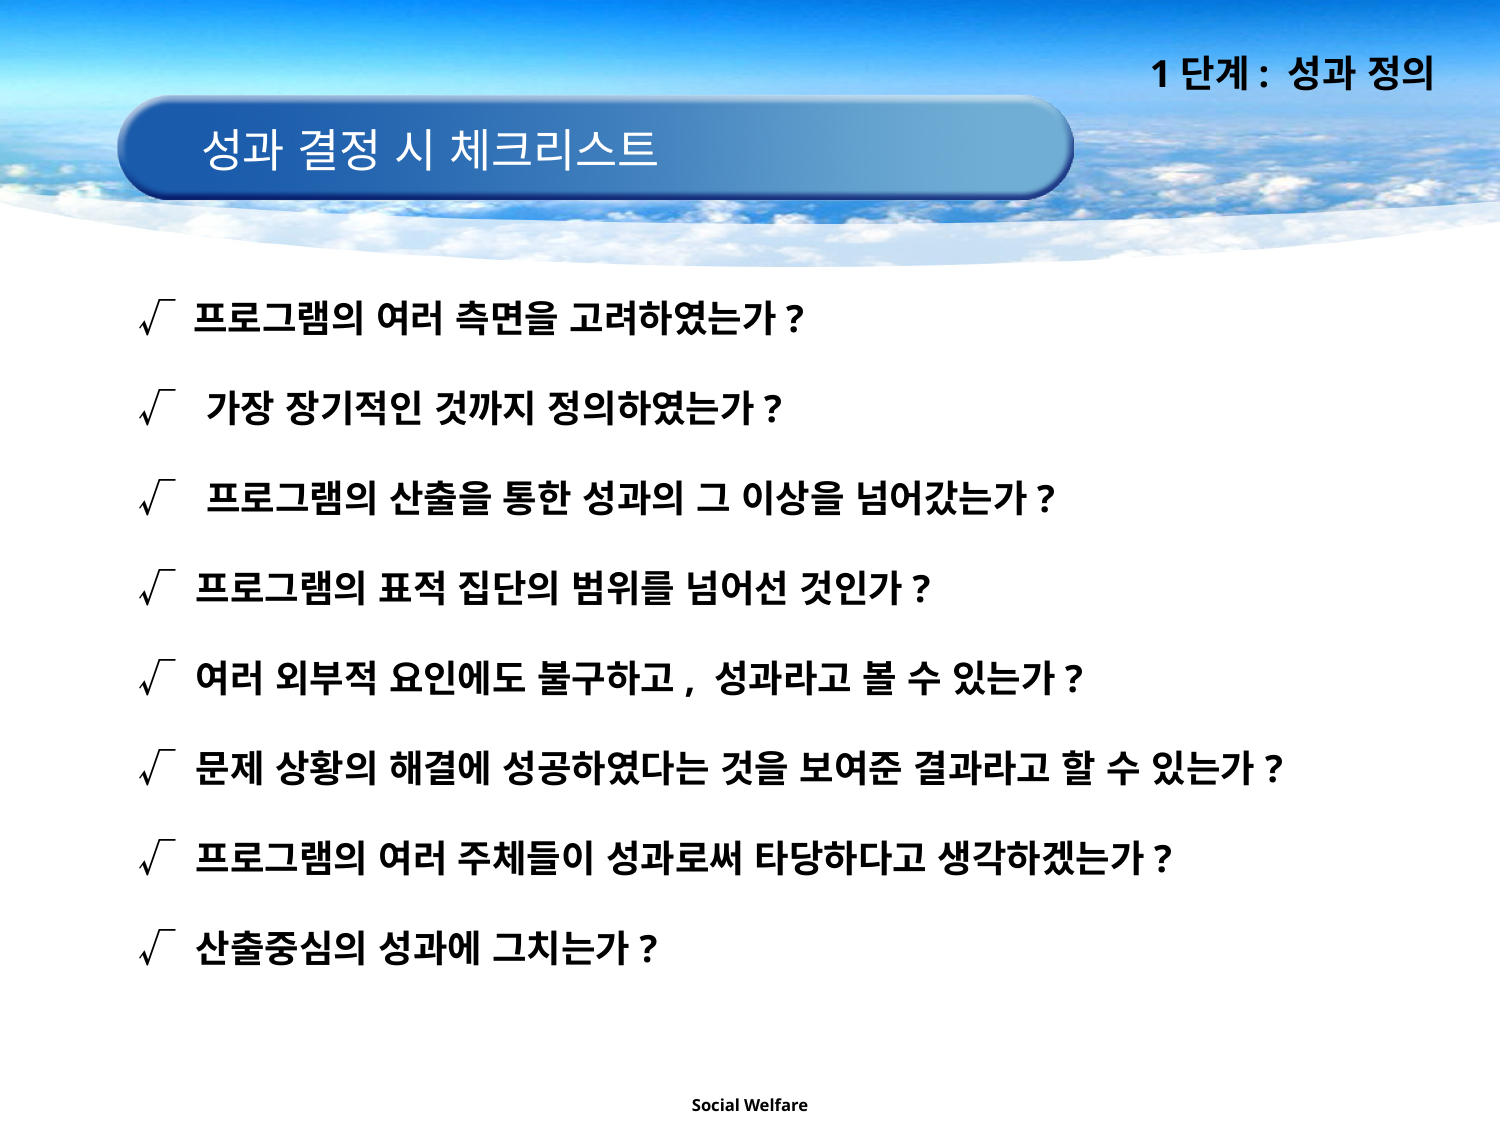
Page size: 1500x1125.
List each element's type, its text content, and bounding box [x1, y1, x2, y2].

text_box √ 프로그램의 여러 측면을 고려하였는가? √ 가장 장기적인 것까지 정의하였는가? √ 프로그램의 산출을 통한 성과의 그 이상을 넘어갔는가? √ 프로그램의 표적 집단의 범위를 넘어선 것인가? √ 여러 외부적 요인에도 불구하고, 성과라고 볼 수 있는가? √ 문제 상황의 해결에 성공하였다는 것을 보여준 결과라고 할 수 있는가? √ 프로그램의 여러 주체들이 성과로써 타당하다고 생각하겠는가? √ 산출중심의 성과에 그치는가? [123, 287, 1412, 1023]
text_box 성과 결정 시 체크리스트 [1087, 113, 1294, 184]
text_box 1단계: 성과 정의 [1125, 42, 1452, 103]
picture [0, 0, 1500, 1061]
